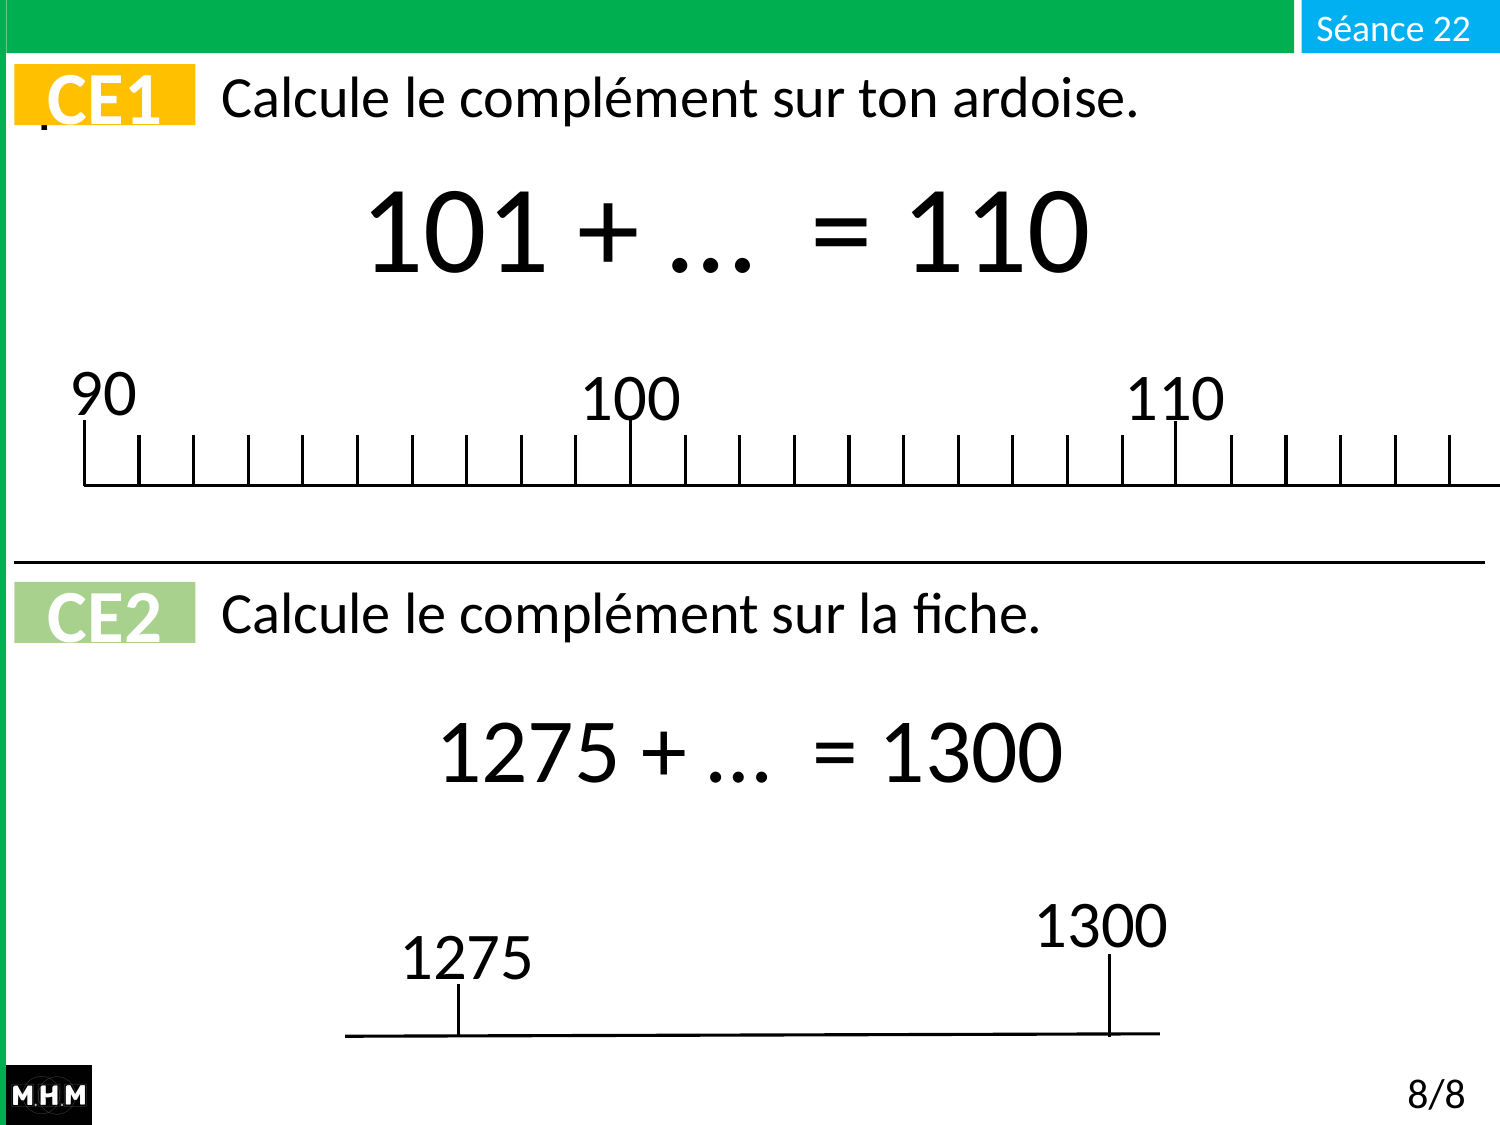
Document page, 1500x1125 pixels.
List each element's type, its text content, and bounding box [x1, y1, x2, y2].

title Calcule le complément sur ton ardoise. [206, 54, 1500, 144]
text_box Calcule le complément sur la fiche. [206, 570, 1500, 659]
text_box CE1 [13, 63, 196, 126]
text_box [345, 873, 1201, 1037]
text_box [54, 341, 1500, 487]
text_box CE2 [13, 581, 196, 644]
list 8/8 [1373, 1064, 1500, 1125]
picture [6, 1065, 92, 1125]
text_box 101 + … = 110 [345, 144, 1398, 305]
text_box 1275 + … = 1300 [391, 683, 1088, 809]
